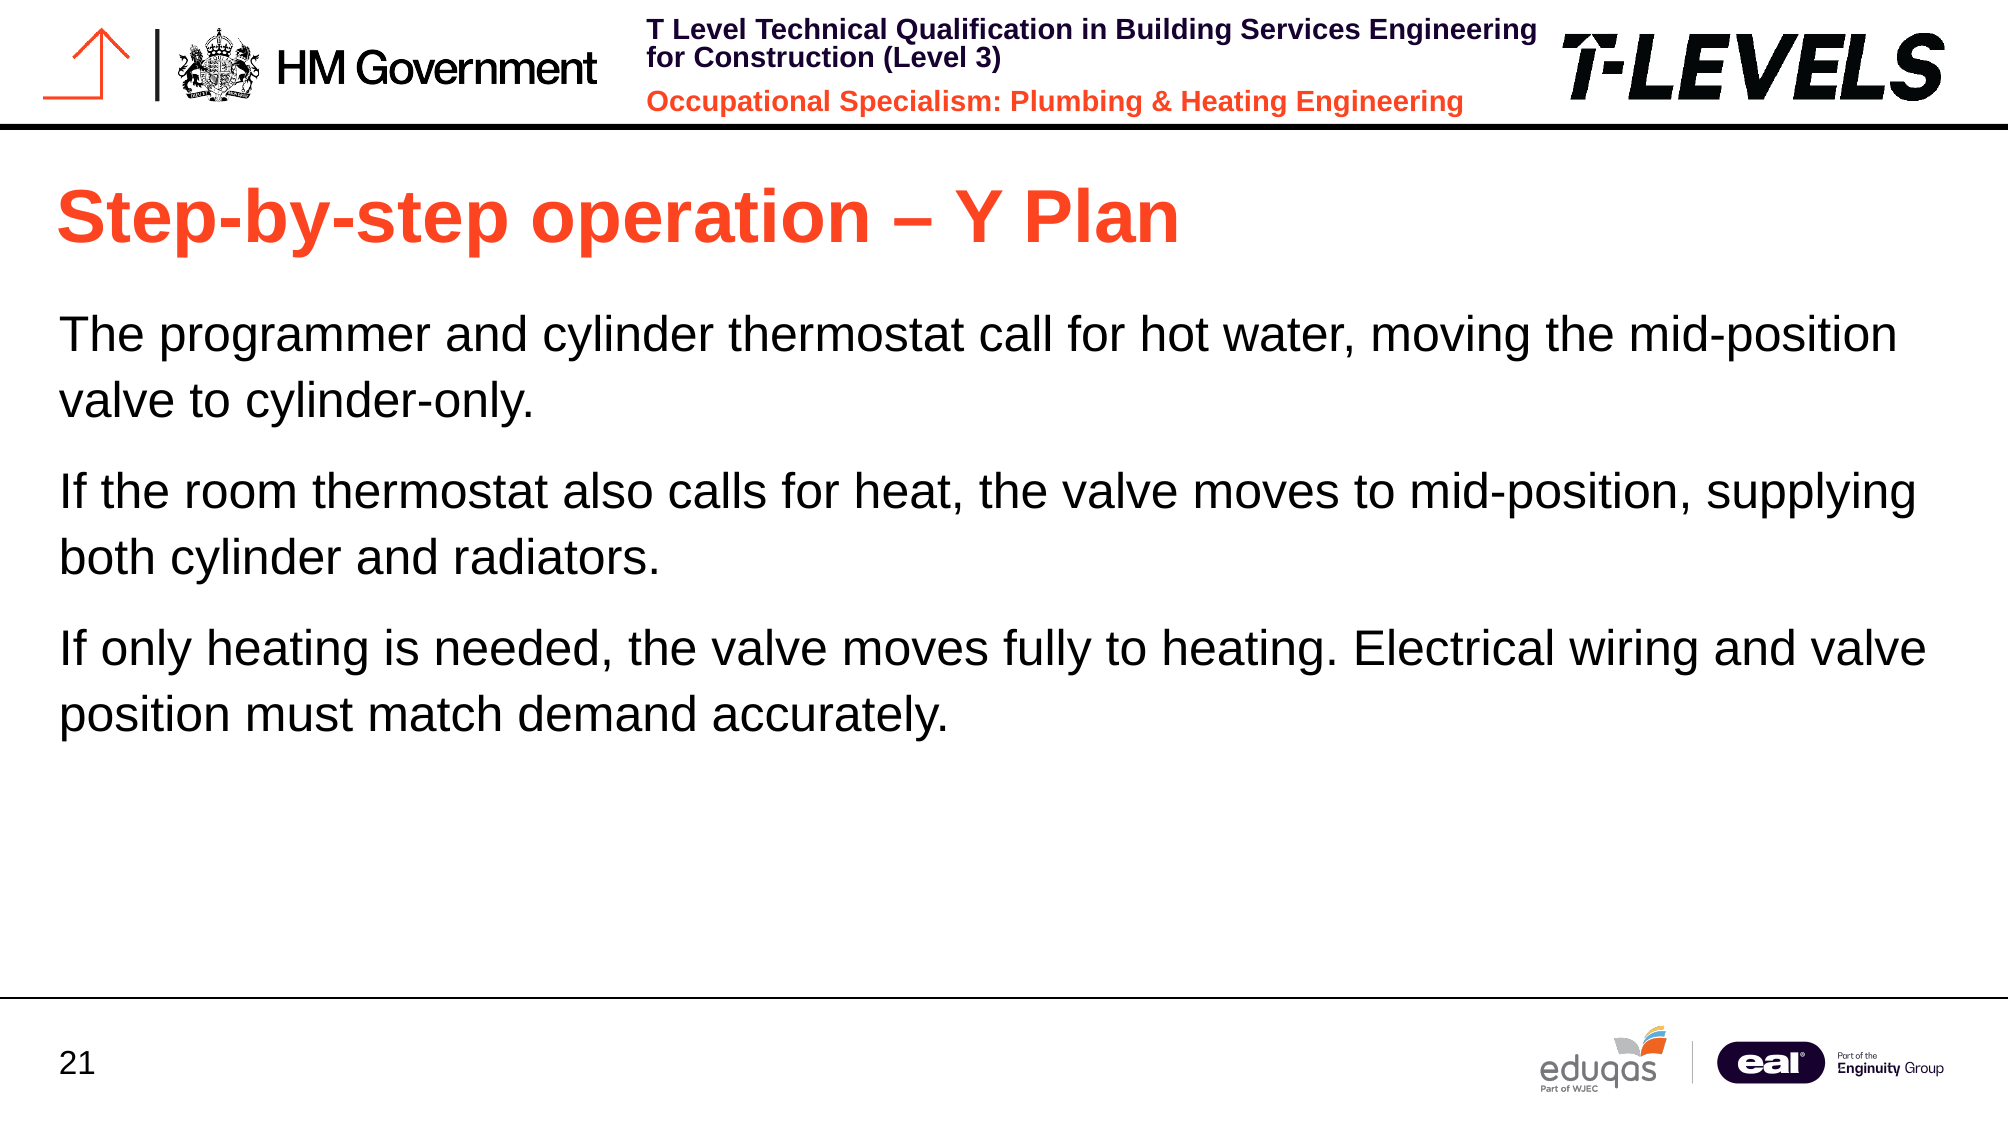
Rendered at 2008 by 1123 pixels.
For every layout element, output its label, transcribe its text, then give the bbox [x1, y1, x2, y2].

title Step-by-step operation – Y Plan [41, 111, 1949, 314]
list The programmer and cylinder thermostat call for hot water, moving the mid-position valve to cylinder-only. If the room thermostat also calls for heat, the valve moves to mid-position, supplying both cylinder and radiators. If only heating is needed, the valve moves fully to heating. Electrical wiring and valve position must match demand accurately. [59, 295, 1949, 975]
picture [1543, 25, 1964, 108]
picture [38, 27, 136, 100]
picture [1535, 1021, 1949, 1097]
picture [155, 28, 597, 102]
